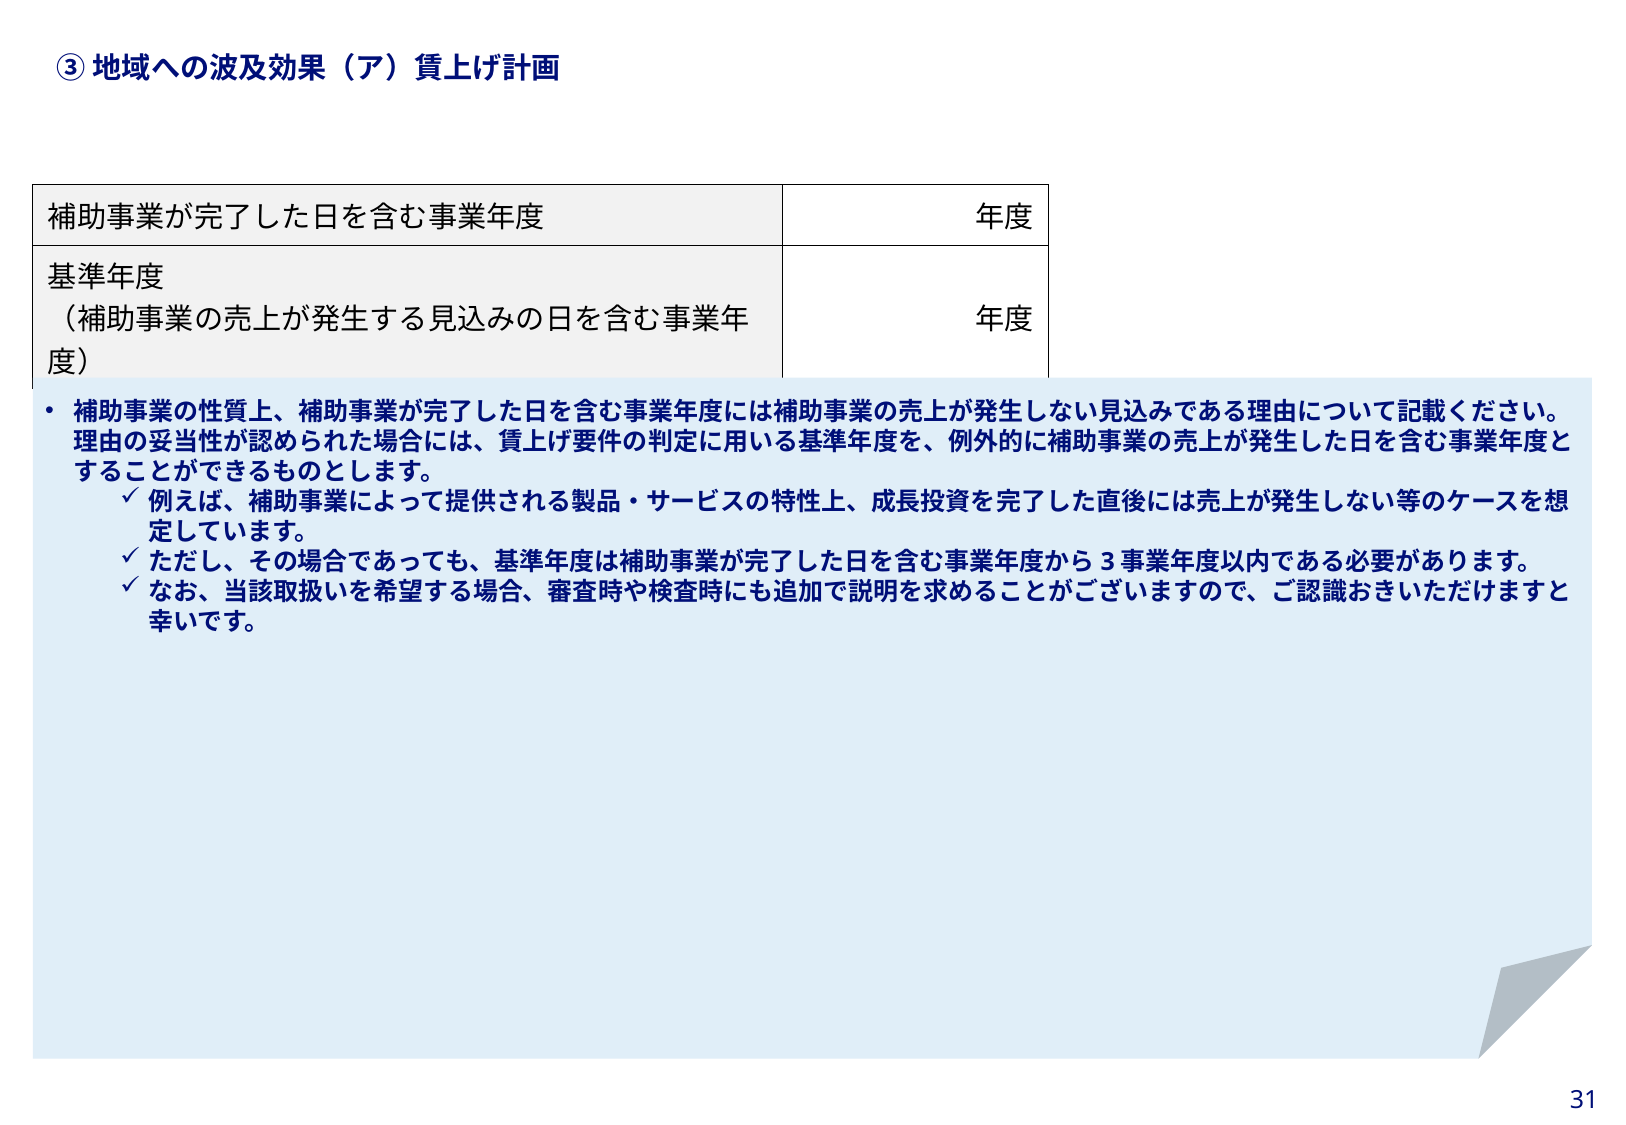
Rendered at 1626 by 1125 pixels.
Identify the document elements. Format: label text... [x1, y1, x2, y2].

table_header 補助事業が完了した日を含む事業年度 [33, 185, 782, 245]
table_cell 年度 [783, 246, 1048, 376]
table_cell 基準年度 （補助事業の売上が発生する見込みの日を含む事業年度） [33, 246, 782, 376]
text_box 補助事業の性質上、補助事業が完了した日を含む事業年度には補助事業の売上が発生しない見込みである理由について記載ください。 理由の妥当性が認められた場合には、賃上げ要件の判定に用いる基準年度を、例外的に補助事業の売上が発生した日を含む事業年度と することができるものとします。 例えば、補助事業によって提供される製品・サービスの特性上、成長投資を完了した直後には売上が発生しない等のケースを想定しています。 ただし、その場合であっても、基準年度は補助事業が完了した日を含む事業年度から3事業年度以内である必要があります。 なお、当該取扱いを希望する場合、審査時や検査時にも追加で説明を求めることがございますので、ご認識おきいただけますと幸いです。 [31, 376, 1593, 1060]
list ③地域への波及効果（ア）賃上げ計画 [32, 42, 1592, 90]
table_header 年度 [783, 185, 1048, 245]
